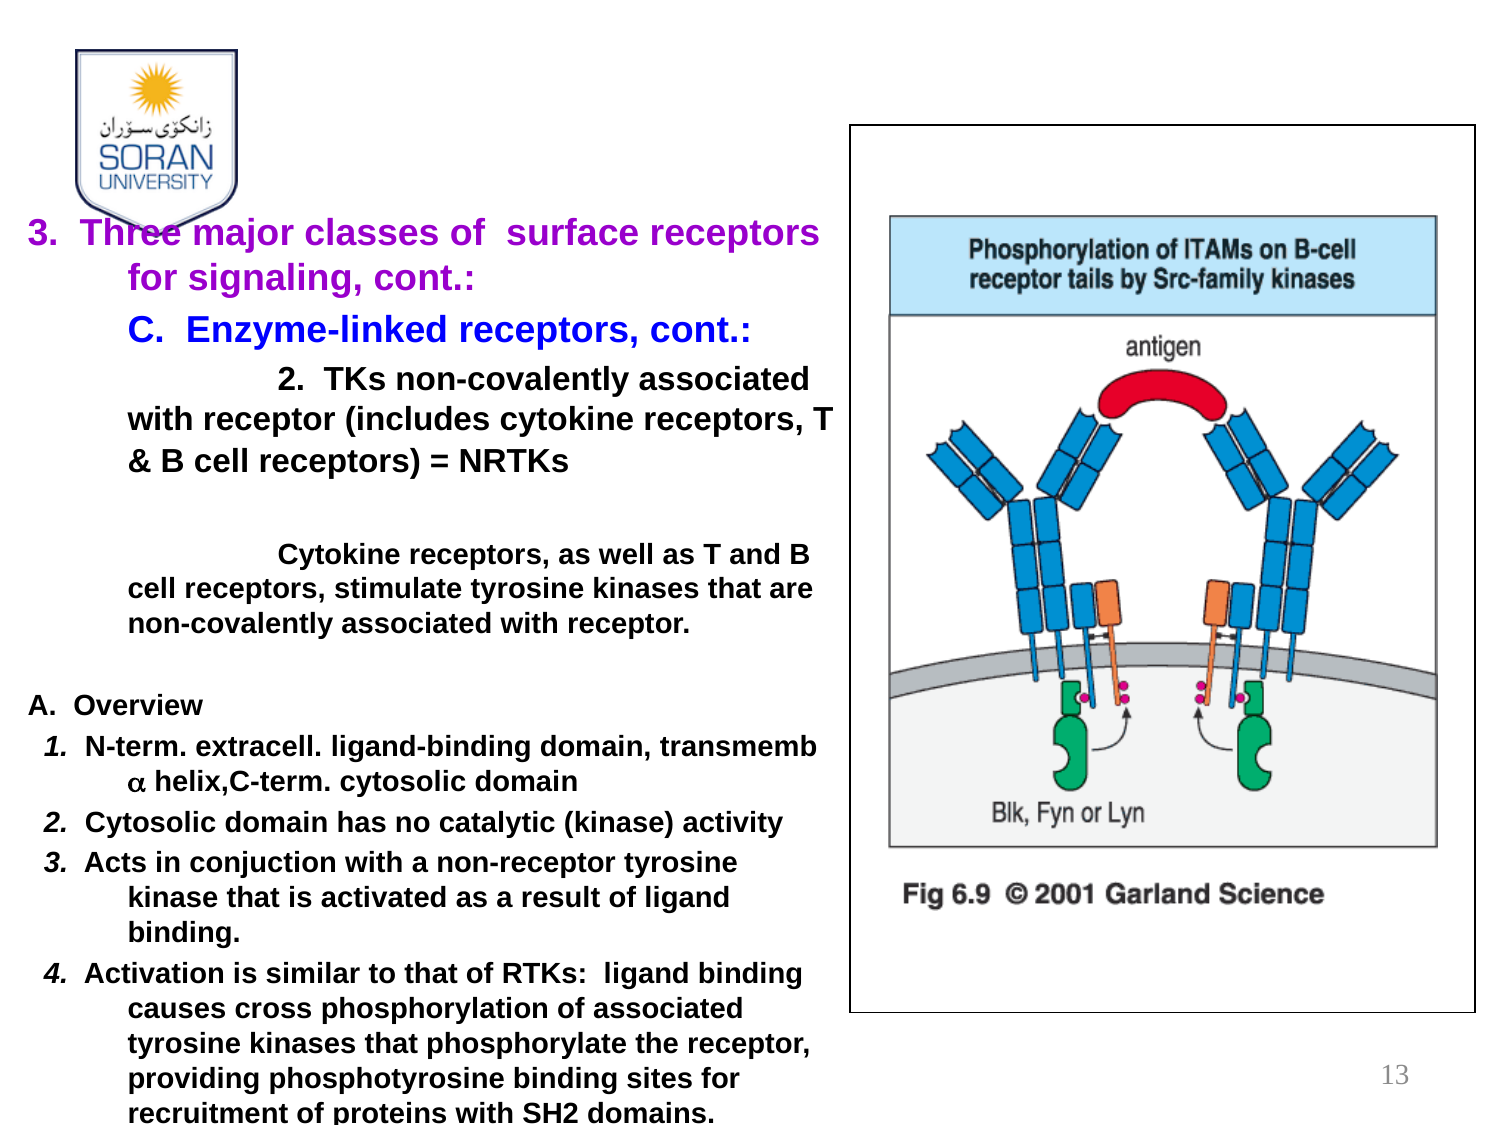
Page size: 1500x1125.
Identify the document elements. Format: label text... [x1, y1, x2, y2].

picture [75, 49, 238, 200]
text_box [849, 124, 1475, 1013]
subtitle 3. Three major classes of surface receptors for signaling, cont.: C. Enzyme-linked receptors, cont.: 2. TKs non-covalently associated with receptor (includes cytokine receptors, T & B cell receptors) = NRTKs Cytokine receptors, as well as T and B cell receptors, stimulate tyrosine kinases that are non-covalently associated with receptor. A. Overview 1. N-term. extracell. ligand-binding domain, transmemb a helix,C-term. cytosolic domain 2. Cytosolic domain has no catalytic (kinase) activity 3. Acts in conjuction with a non-receptor tyrosine kinase that is activated as a result of ligand binding. 4. Activation is similar to that of RTKs: ligand binding causes cross phosphorylation of associated tyrosine kinases that phosphorylate the receptor, providing phosphotyrosine binding sites for recruitment of proteins with SH2 domains. [12, 200, 850, 1125]
picture [888, 214, 1438, 911]
slide_number 13 [1074, 1042, 1425, 1103]
